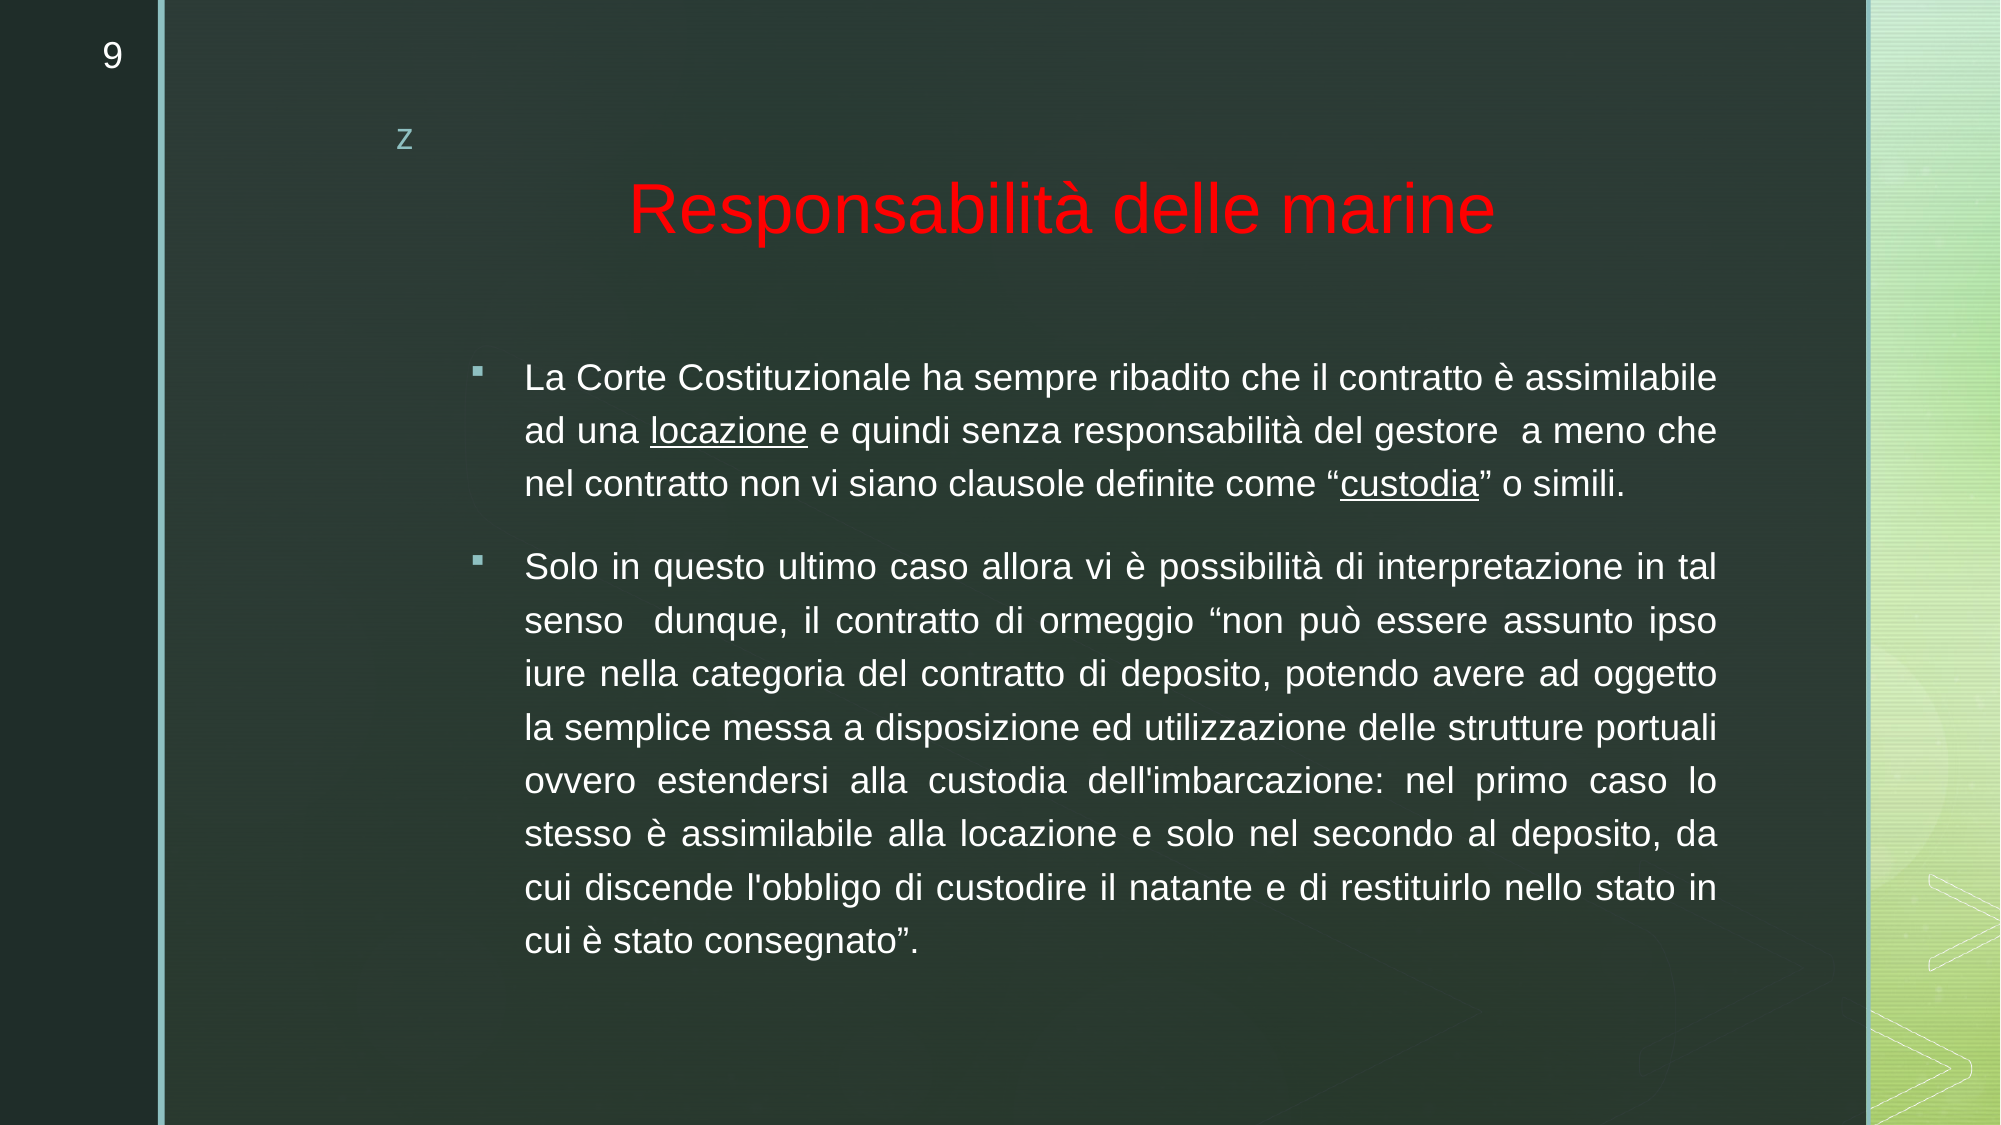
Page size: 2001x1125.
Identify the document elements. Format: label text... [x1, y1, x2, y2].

picture [1871, 0, 2001, 1125]
list La Corte Costituzionale ha sempre ribadito che il contratto è assimilabile ad una locazione e quindi senza responsabilità del gestore a meno che nel contratto non vi siano clausole definite come “custodia” o simili. Solo in questo ultimo caso allora vi è possibilità di interpretazione in tal senso dunque, il contratto di ormeggio “non può essere assunto ipso iure nella categoria del contratto di deposito, potendo avere ad oggetto la semplice messa a disposizione ed utilizzazione delle strutture portuali ovvero estendersi alla custodia dell'imbarcazione: nel primo caso lo stesso è assimilabile alla locazione e solo nel secondo al deposito, da cui discende l'obbligo di custodire il natante e di restituirlo nello stato in cui è stato consegnato”. [454, 336, 1734, 993]
slide_number 9 [25, 26, 131, 80]
title Responsabilità delle marine [410, 88, 1716, 266]
